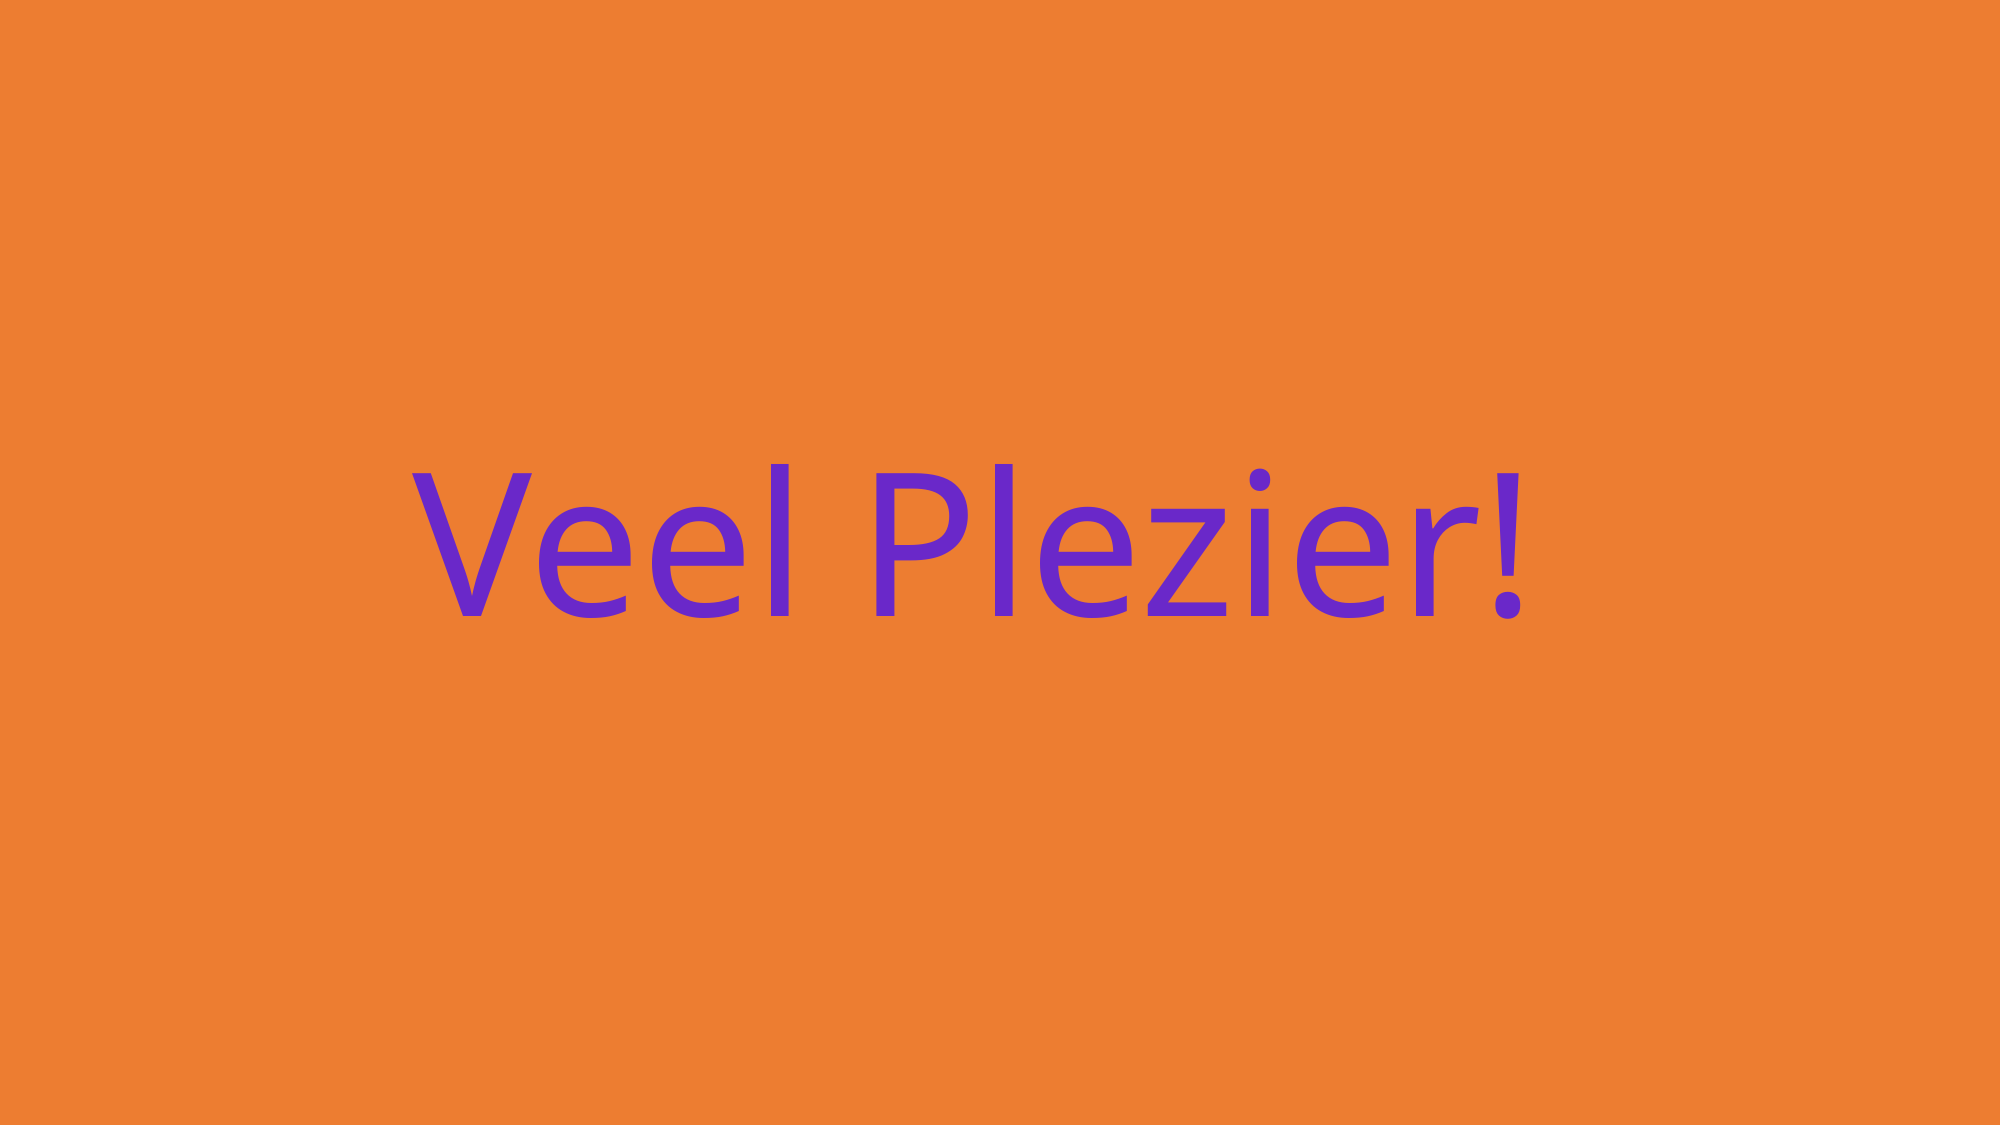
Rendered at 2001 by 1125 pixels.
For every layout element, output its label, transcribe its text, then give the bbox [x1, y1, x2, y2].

title Veel Plezier! [397, 203, 2000, 871]
